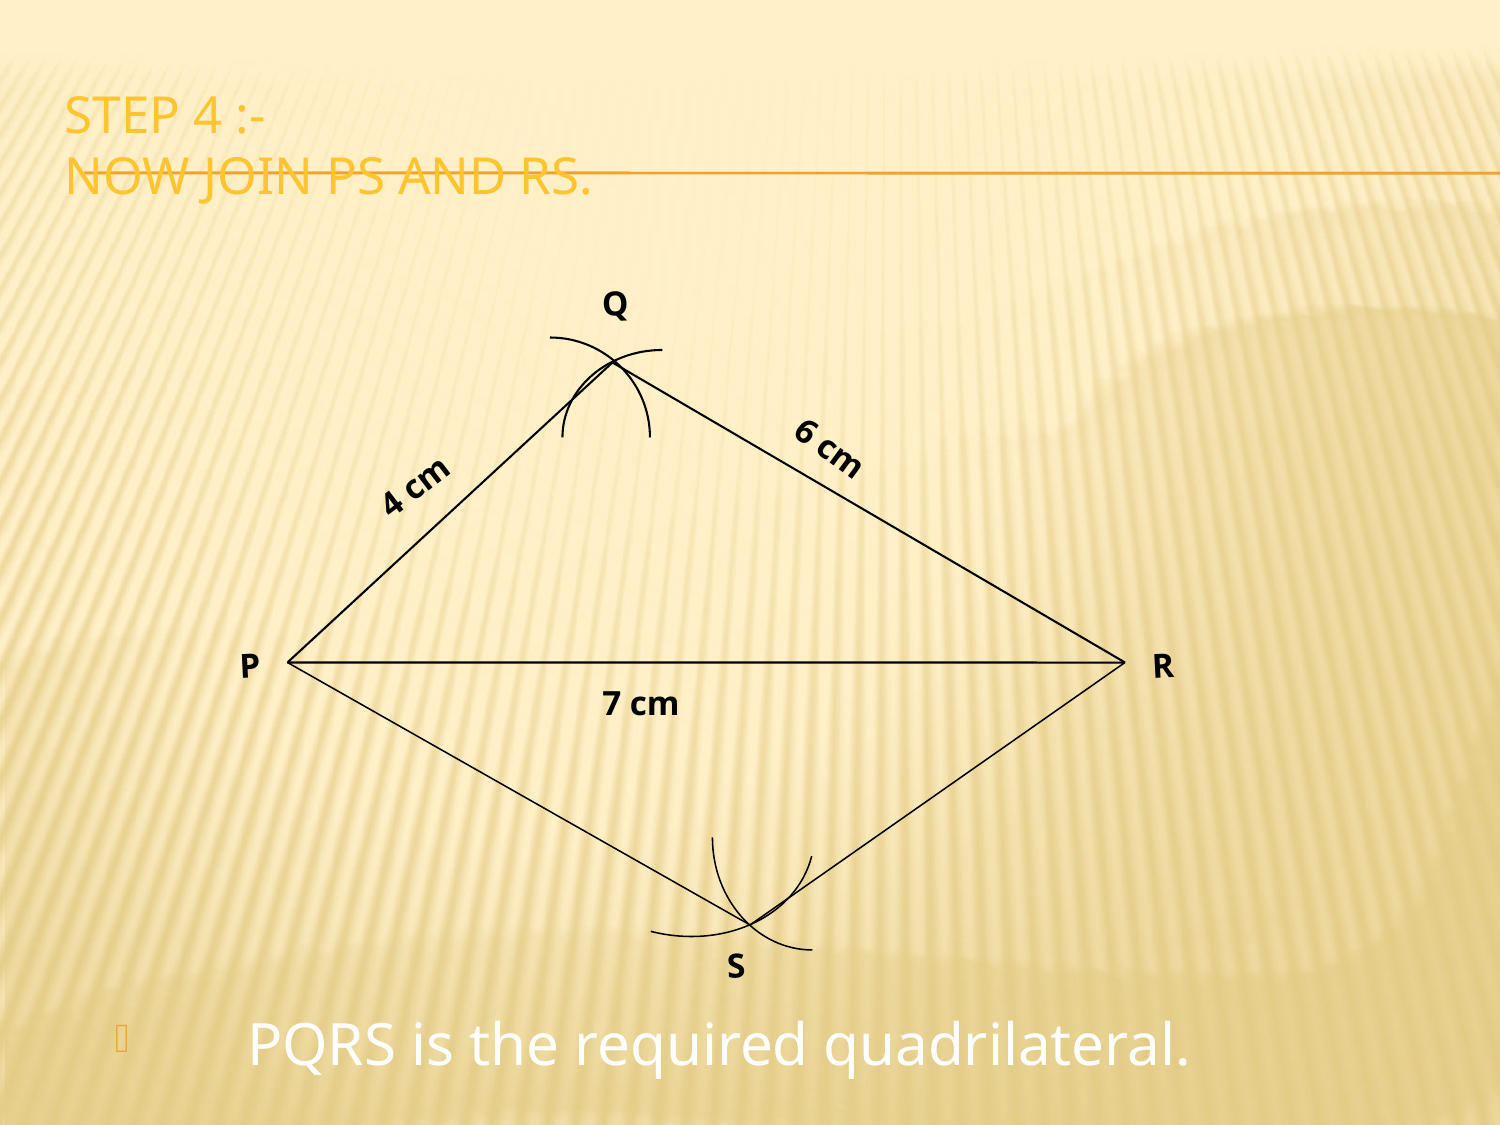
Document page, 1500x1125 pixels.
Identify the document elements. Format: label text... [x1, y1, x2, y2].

text_box [650, 822, 749, 937]
text_box R [1135, 635, 1202, 702]
text_box P [223, 635, 289, 702]
text_box 4 cm [347, 417, 515, 578]
text_box 6 cm [747, 393, 915, 552]
list PQRS is the required quadrilateral. [99, 999, 1363, 1125]
text_box [549, 337, 650, 438]
text_box Q [585, 273, 652, 339]
text_box [712, 837, 813, 950]
text_box S [710, 936, 777, 1002]
text_box [615, 349, 663, 438]
text_box 7 cm [587, 675, 713, 715]
title Step 4 :- Now join PS and RS. [50, 75, 1475, 213]
